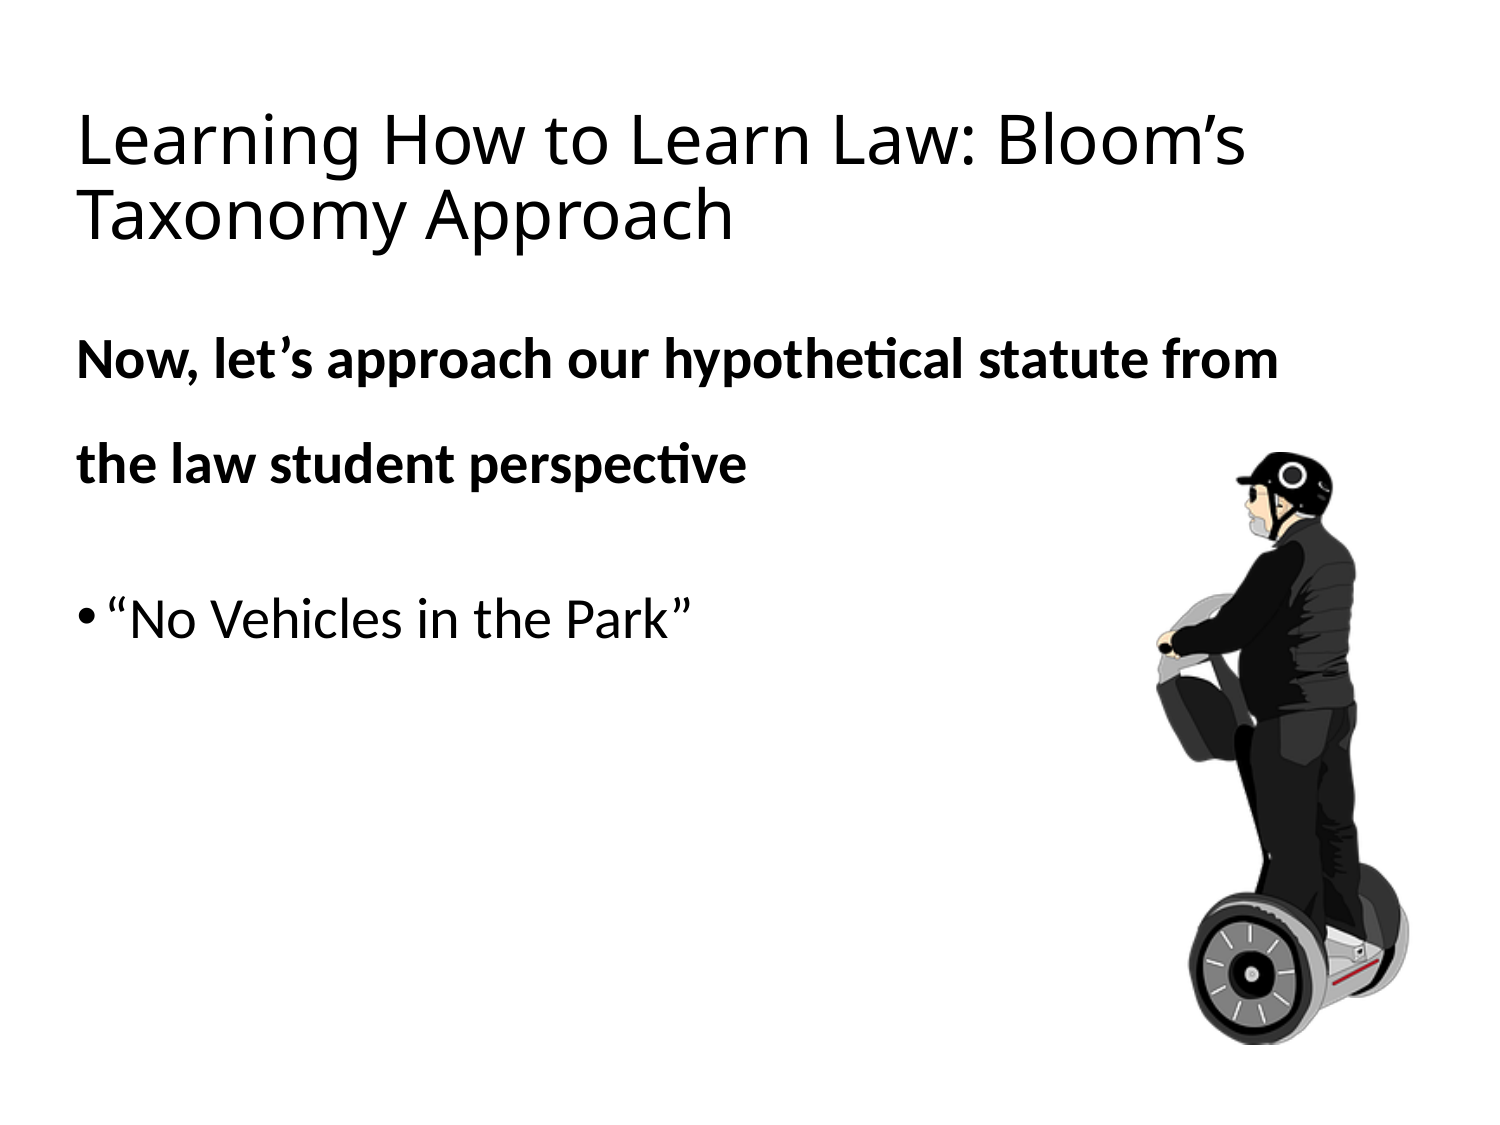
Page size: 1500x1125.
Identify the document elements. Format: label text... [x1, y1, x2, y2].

list Now, let’s approach our hypothetical statute from the law student perspective “No Vehicles in the Park” [61, 277, 1356, 627]
title Learning How to Learn Law: Bloom’s Taxonomy Approach [61, 70, 1500, 289]
picture [1136, 452, 1430, 1046]
